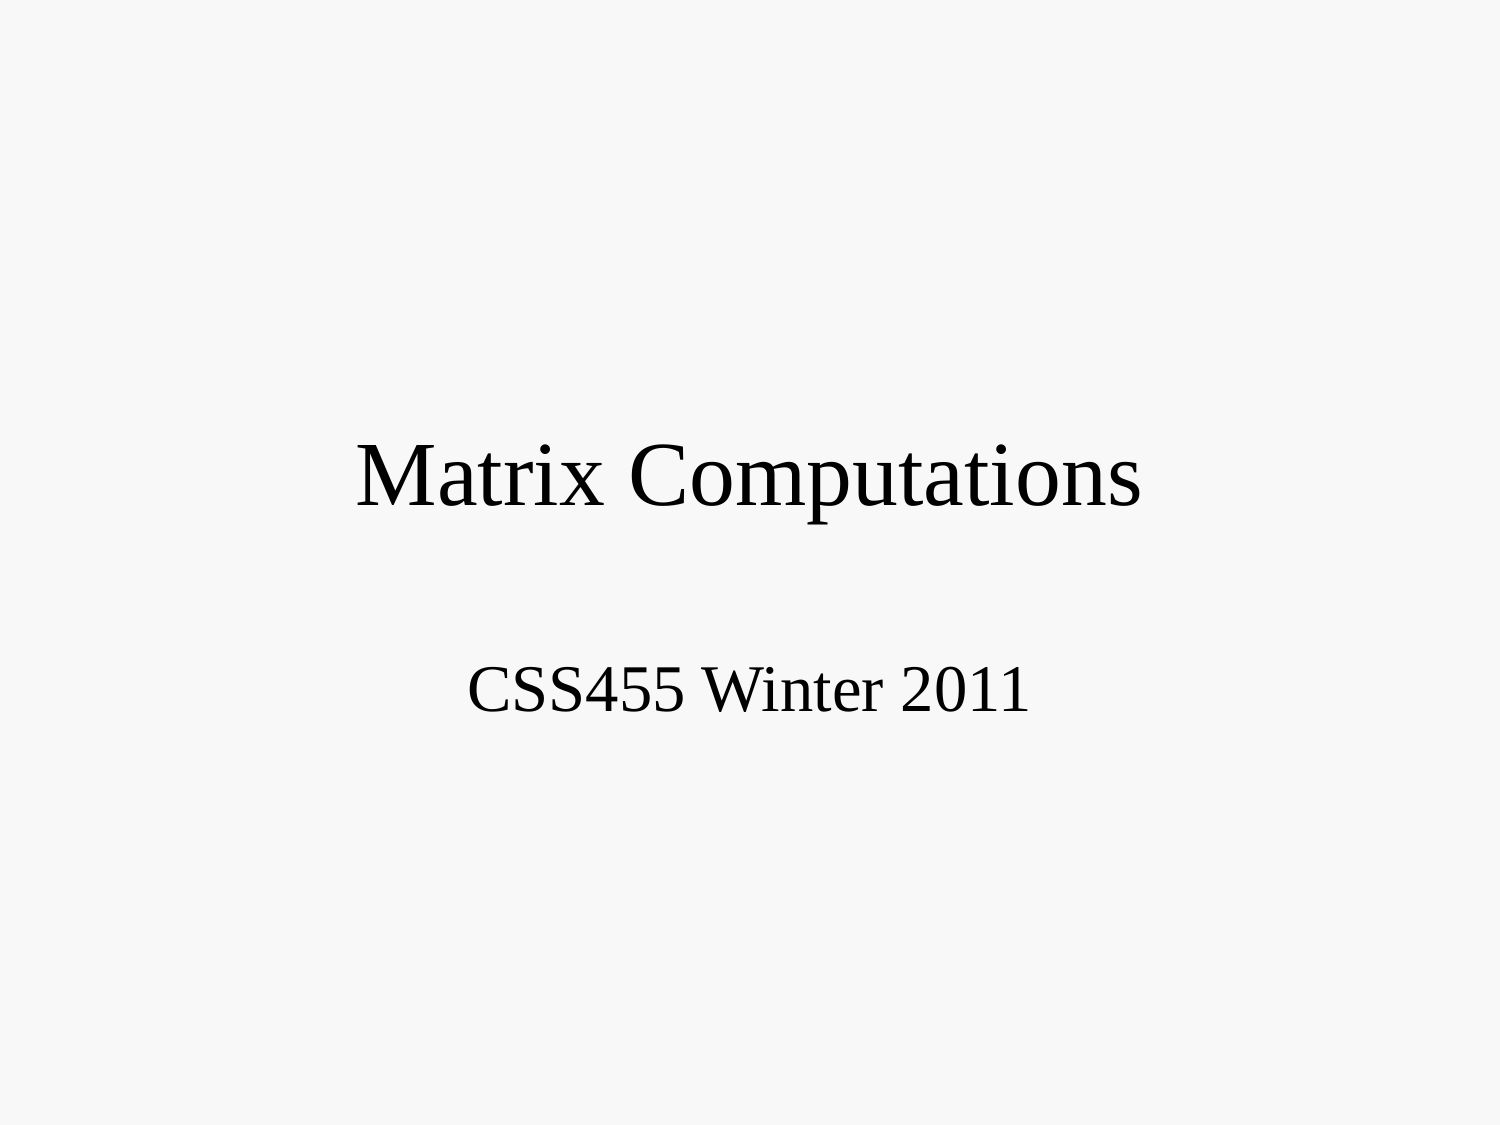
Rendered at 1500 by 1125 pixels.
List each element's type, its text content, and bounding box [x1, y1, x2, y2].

title Matrix Computations [112, 374, 1388, 563]
subtitle CSS455 Winter 2011 [224, 637, 1276, 926]
